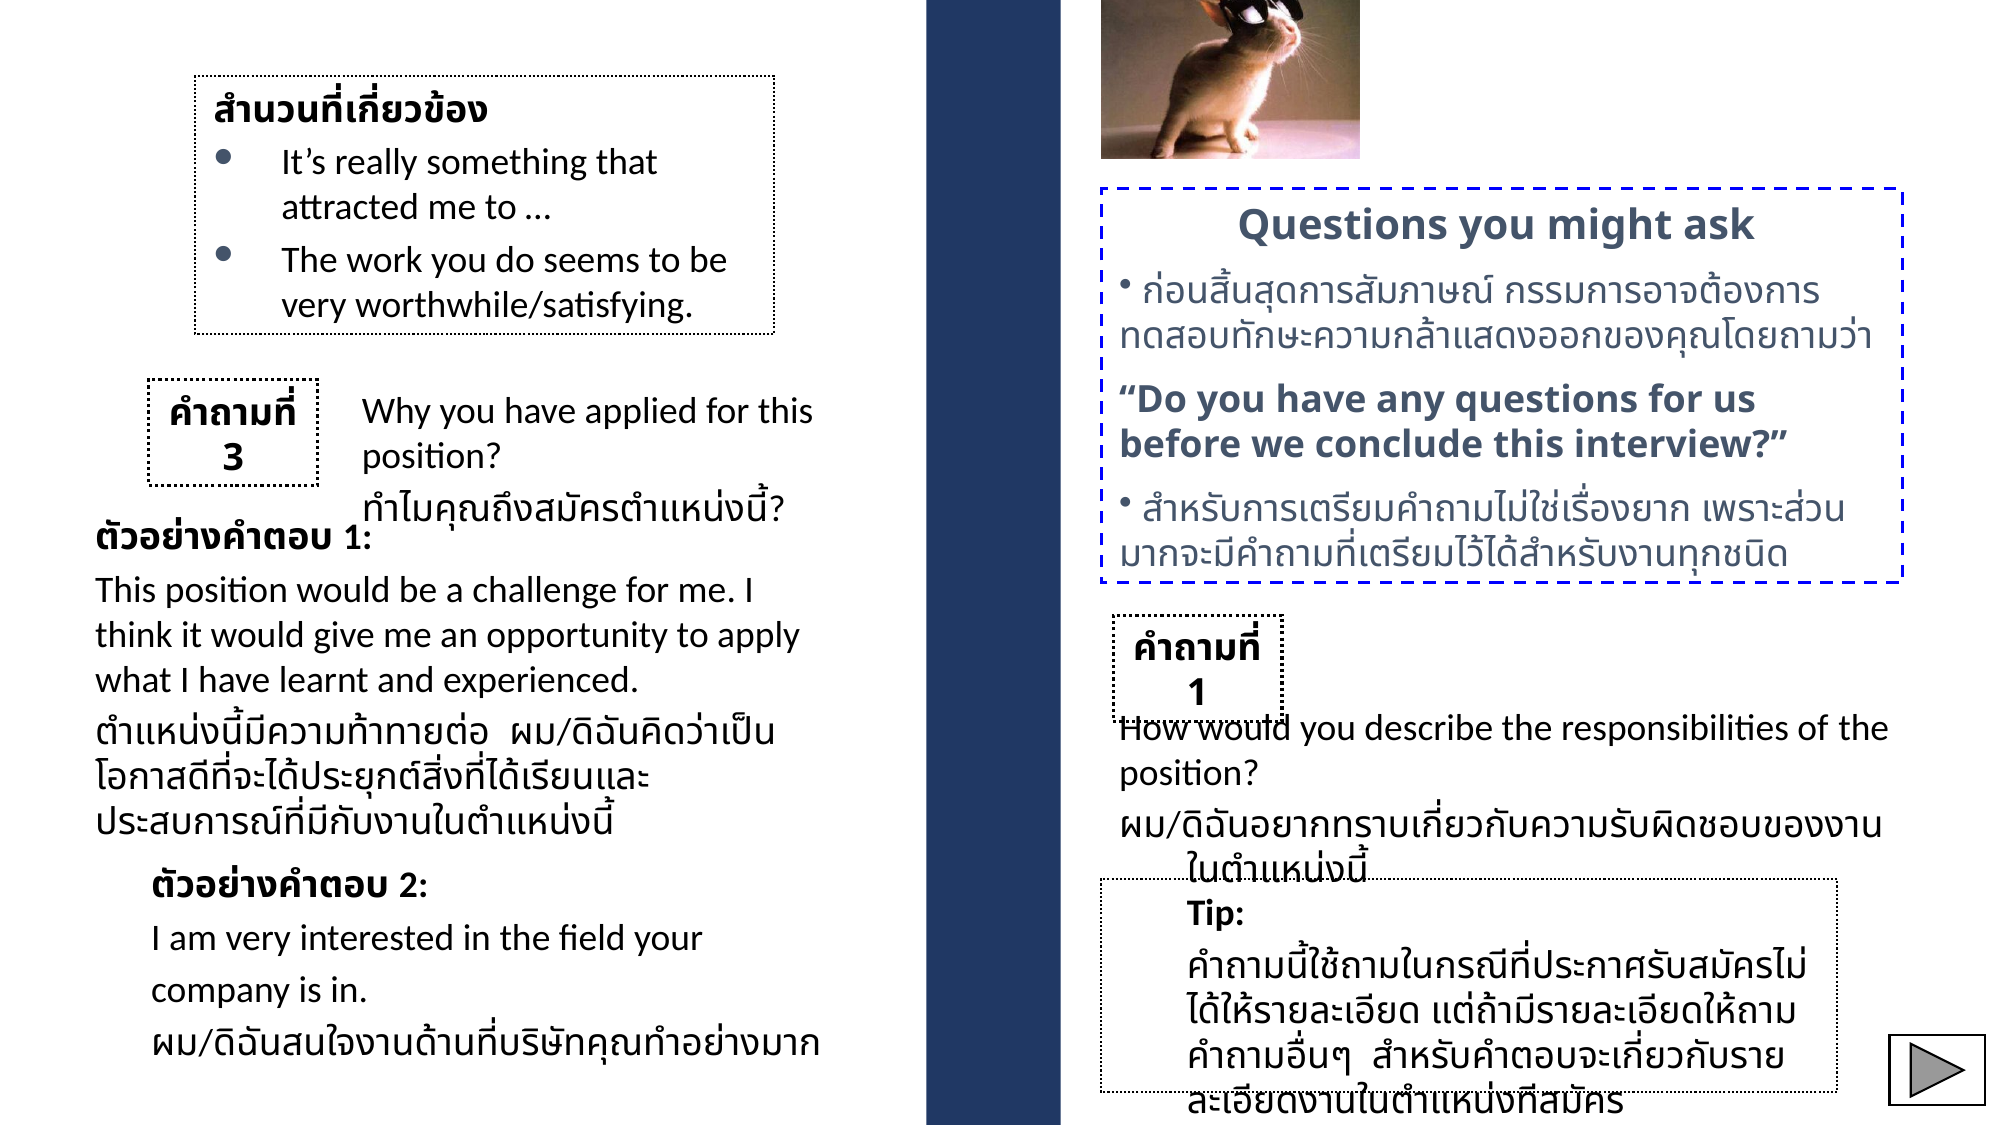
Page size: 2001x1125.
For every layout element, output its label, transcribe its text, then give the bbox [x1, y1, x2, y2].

text_box สำนวนที่เกี่ยวข้อง It’s really something that attracted me to … The work you do seems to be very worthwhile/satisfying. [195, 75, 775, 334]
text_box Tip: คำถามนี้ใช้ถามในกรณีที่ประกาศรับสมัครไม่ได้ให้รายละเอียด แต่ถ้ามีรายละเอียดให้ถามคำถามอื่นๆ สำหรับคำตอบจะเกี่ยวกับรายละเอียดงานในตำแหน่งทีสมัคร [1101, 879, 1838, 1093]
text_box [1888, 1034, 1986, 1106]
text_box คำถามที่ 3 [148, 379, 318, 486]
text_box Why you have applied for this position? ทำไมคุณถึงสมัครตำแหน่งนี้? [343, 377, 870, 467]
picture [1101, 0, 1361, 159]
text_box Questions you might ask ก่อนสิ้นสุดการสัมภาษณ์ กรรมการอาจต้องการทดสอบทักษะความกล้าแสดงออกของคุณโดยถามว่า “Do you have any questions for us before we conclude this interview?” สำหรับการเตรียมคำถามไม่ใช่เรื่องยาก เพราะส่วนมากจะมีคำถามที่เตรียมไว้ได้สำหรับงานทุกชนิด [1101, 188, 1903, 583]
text_box ตัวอย่างคำตอบ 1: This position would be a challenge for me. I think it would give me an opportunity to apply what I have learnt and experienced. ตำแหน่งนี้มีความท้าทายต่อ ผม/ดิฉันคิดว่าเป็นโอกาสดีที่จะได้ประยุกต์สิ่งที่ได้เรียนและประสบการณ์ที่มีกับงานในตำแหน่งนี้ [77, 503, 825, 593]
text_box How would you describe the responsibilities of the position? ผม/ดิฉันอยากทราบเกี่ยวกับความรับผิดชอบของงานในตำแหน่งนี้ [1101, 693, 1908, 784]
text_box [925, 0, 1062, 1125]
text_box คำถามที่ 1 [1113, 615, 1283, 722]
text_box ตัวอย่างคำตอบ 2: I am very interested in the field your company is in. ผม/ดิฉันสนใจงานด้านที่บริษัทคุณทำอย่างมาก [133, 851, 841, 941]
